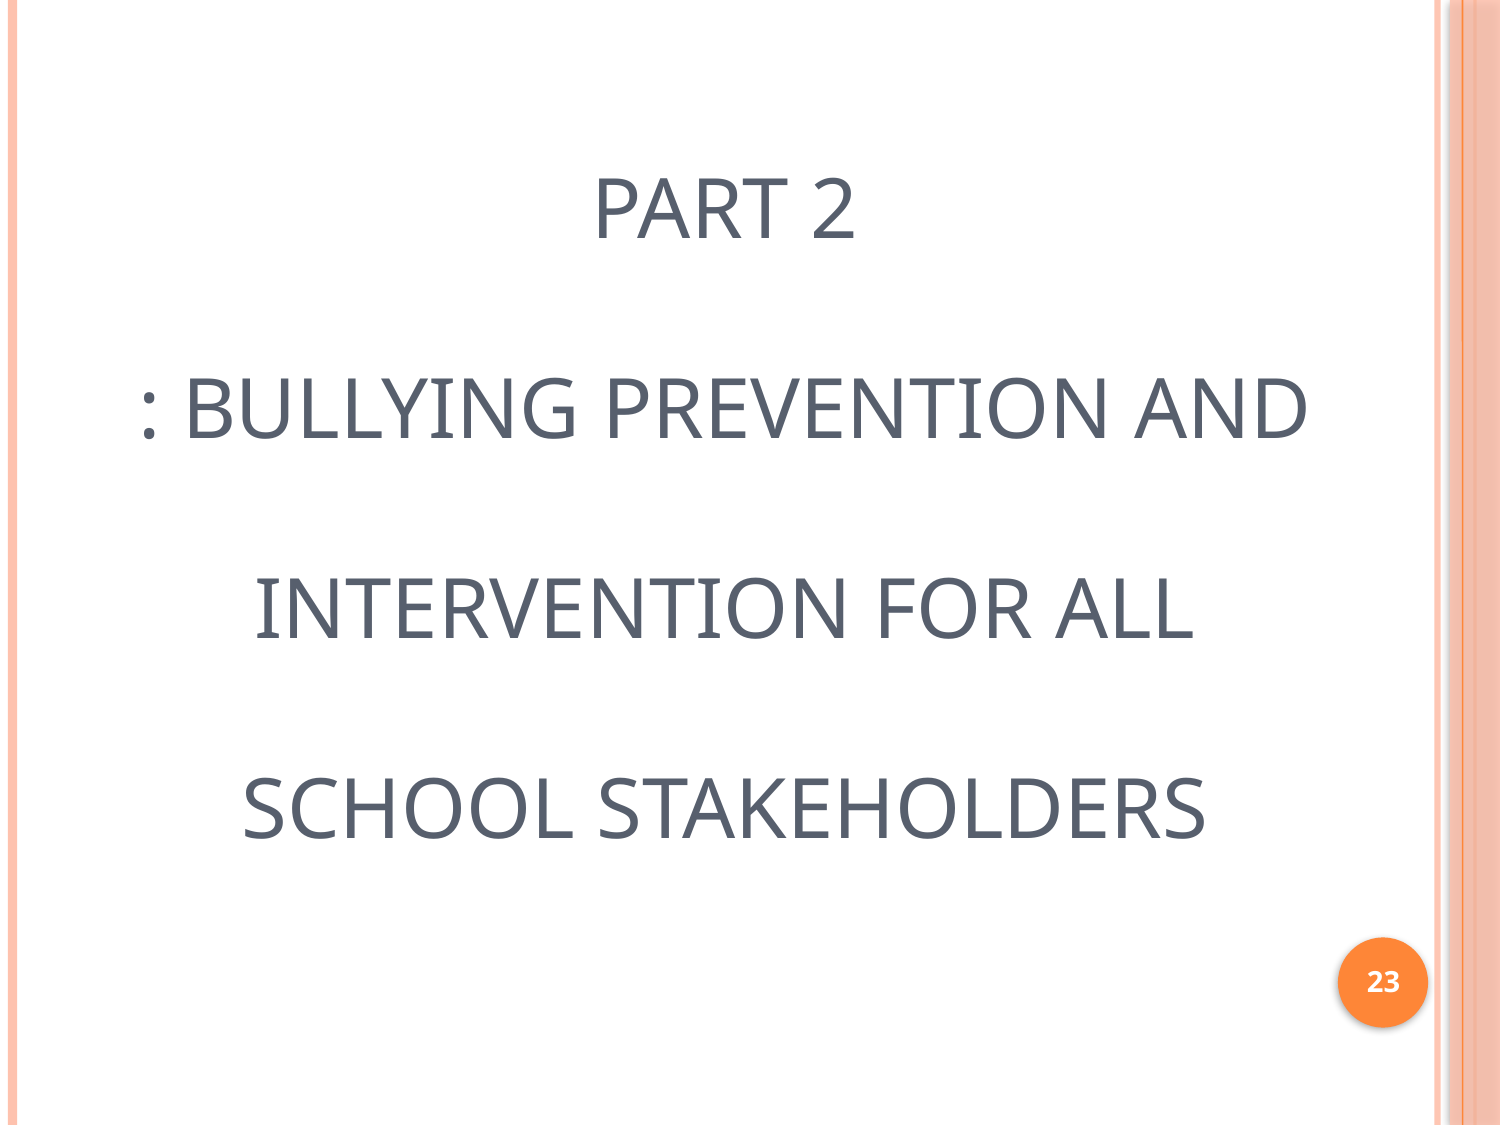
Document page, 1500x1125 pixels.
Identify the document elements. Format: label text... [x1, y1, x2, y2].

title Part 2 : Bullying Prevention and Intervention for All School Stakeholders [75, 312, 1375, 863]
slide_number 23 [1333, 940, 1434, 1026]
